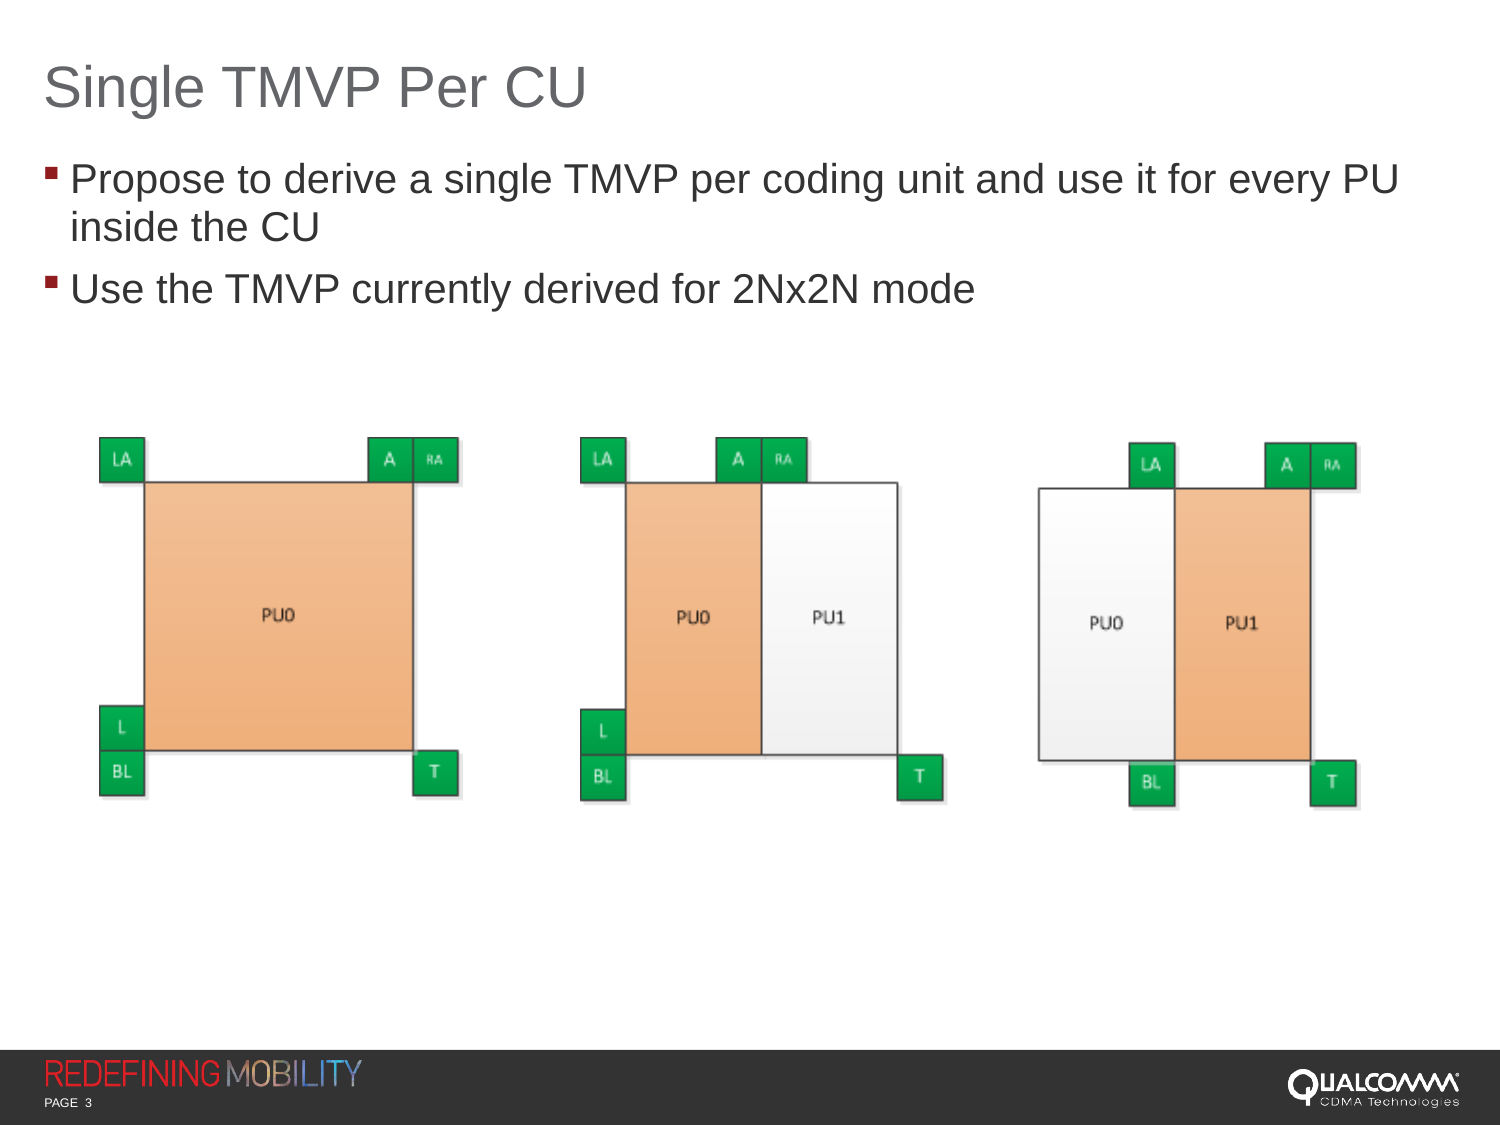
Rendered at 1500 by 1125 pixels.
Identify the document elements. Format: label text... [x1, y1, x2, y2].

picture [99, 437, 463, 808]
picture [579, 437, 1361, 813]
picture [1278, 1058, 1478, 1114]
picture [30, 1048, 372, 1099]
list Propose to derive a single TMVP per coding unit and use it for every PU inside the CU Use the TMVP currently derived for 2Nx2N mode [26, 148, 1457, 1021]
title Single TMVP Per CU [28, 44, 1462, 138]
